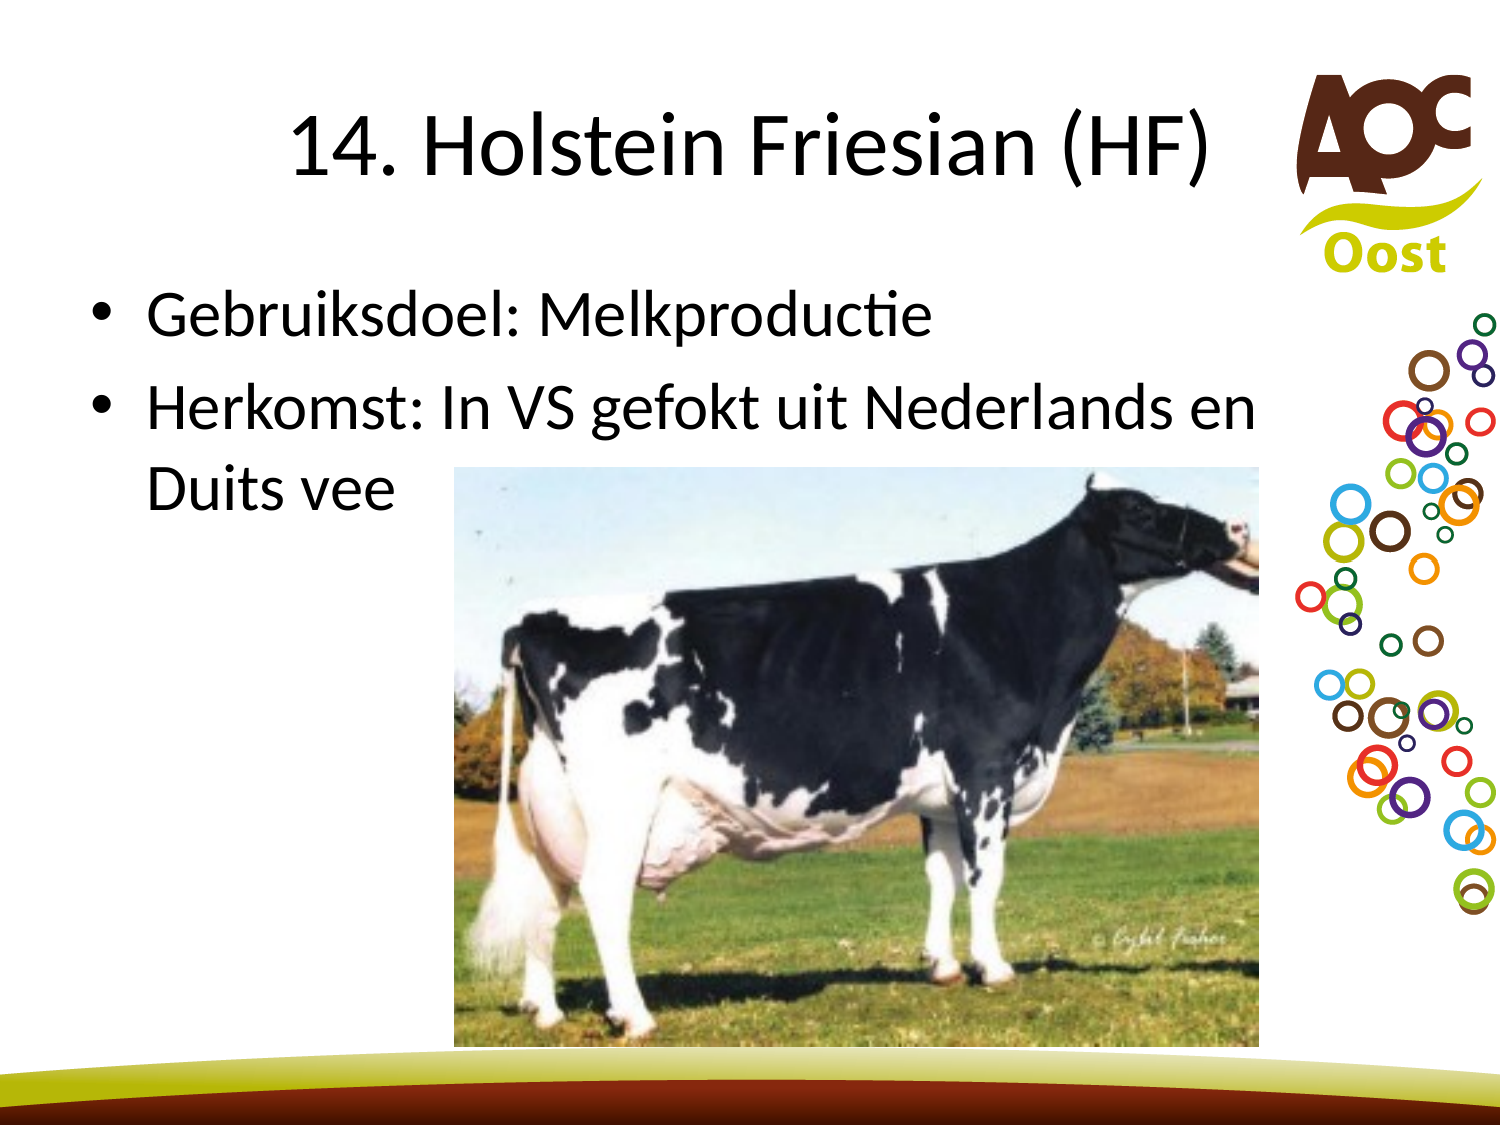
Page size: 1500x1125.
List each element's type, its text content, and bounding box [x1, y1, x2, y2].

list Gebruiksdoel: Melkproductie Herkomst: In VS gefokt uit Nederlands en Duits vee [75, 262, 1425, 1005]
title 14. Holstein Friesian (HF) [75, 45, 1425, 233]
picture [0, 0, 1500, 1125]
